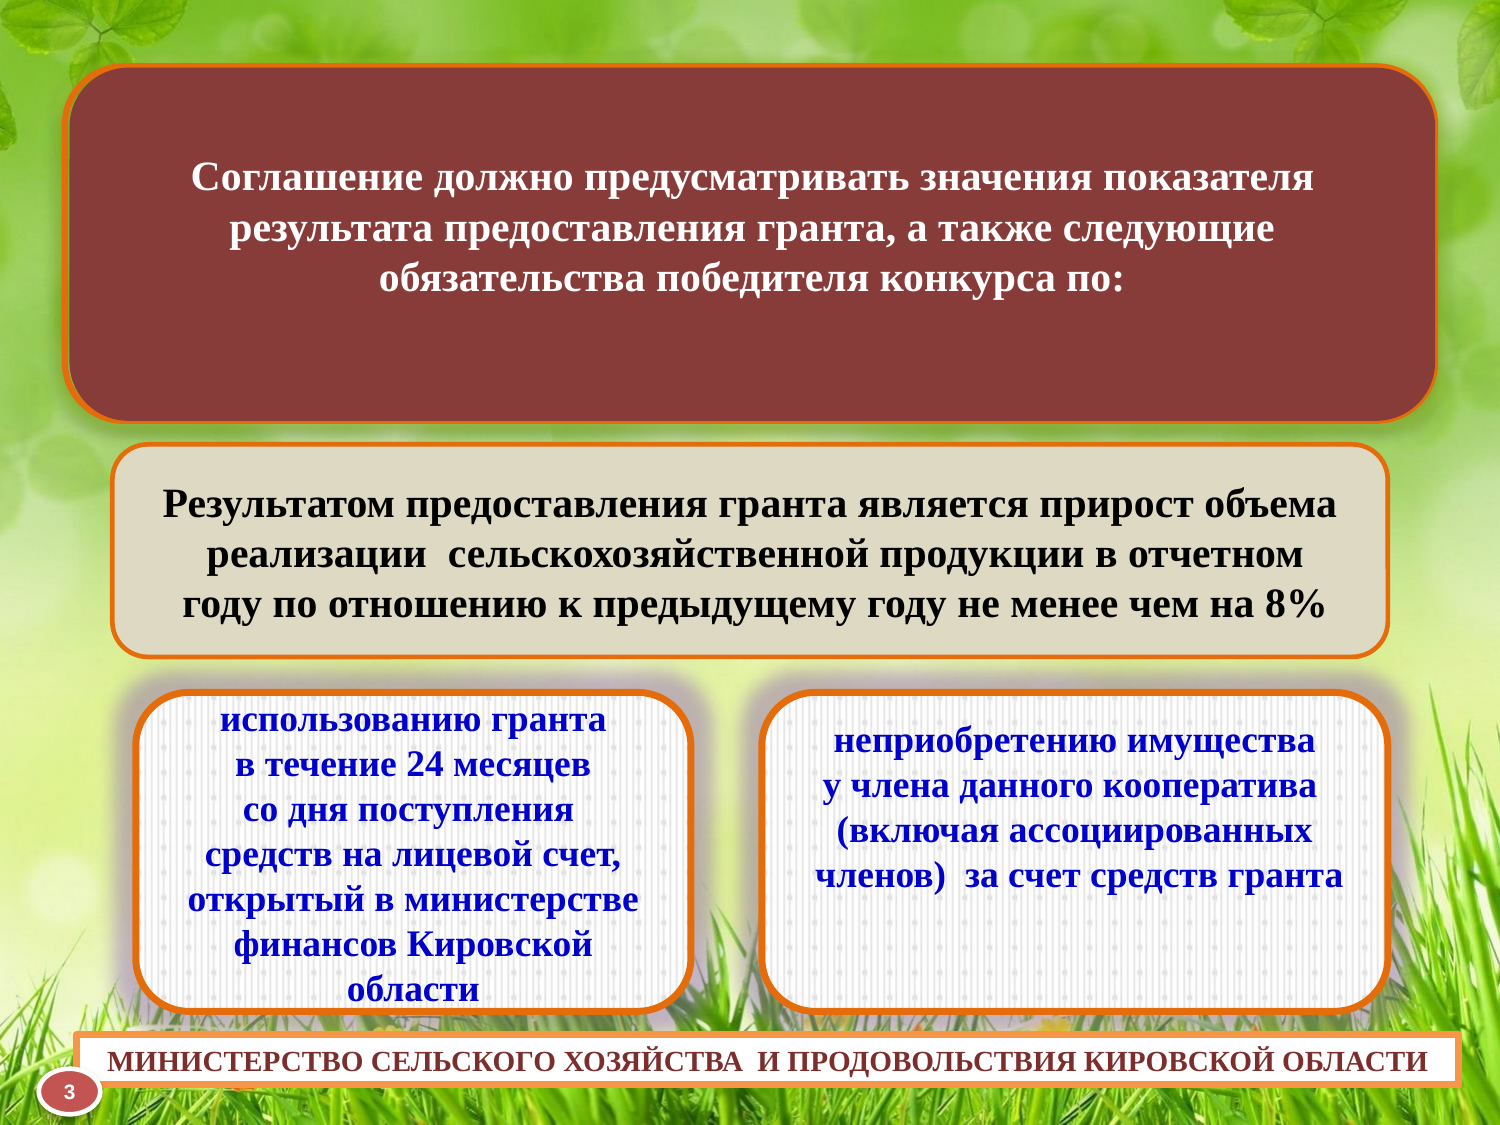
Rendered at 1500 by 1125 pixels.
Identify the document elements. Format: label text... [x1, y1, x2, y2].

text_box использованию гранта в течение 24 месяцев со дня поступления средств на лицевой счет, открытый в министерстве финансов Кировской области [132, 688, 695, 1015]
text_box [61, 63, 1439, 424]
text_box МИНИСТЕРСТВО СЕЛЬСКОГО ХОЗЯЙСТВА И ПРОДОВОЛЬСТВИЯ КИРОВСКОЙ ОБЛАСТИ [73, 1031, 1462, 1088]
text_box неприобретению имущества у члена данного кооператива (включая ассоциированных членов) за счет средств гранта [758, 688, 1392, 1015]
text_box Результатом предоставления гранта является прирост объема реализации сельскохозяйственной продукции в отчетном году по отношению к предыдущему году не менее чем на 8% [111, 443, 1389, 658]
text_box 3 [35, 1065, 104, 1118]
picture [0, 0, 1500, 1125]
text_box Соглашение должно предусматривать значения показателя результата предоставления гранта, а также следующие обязательства победителя конкурса по: [69, 67, 1436, 421]
